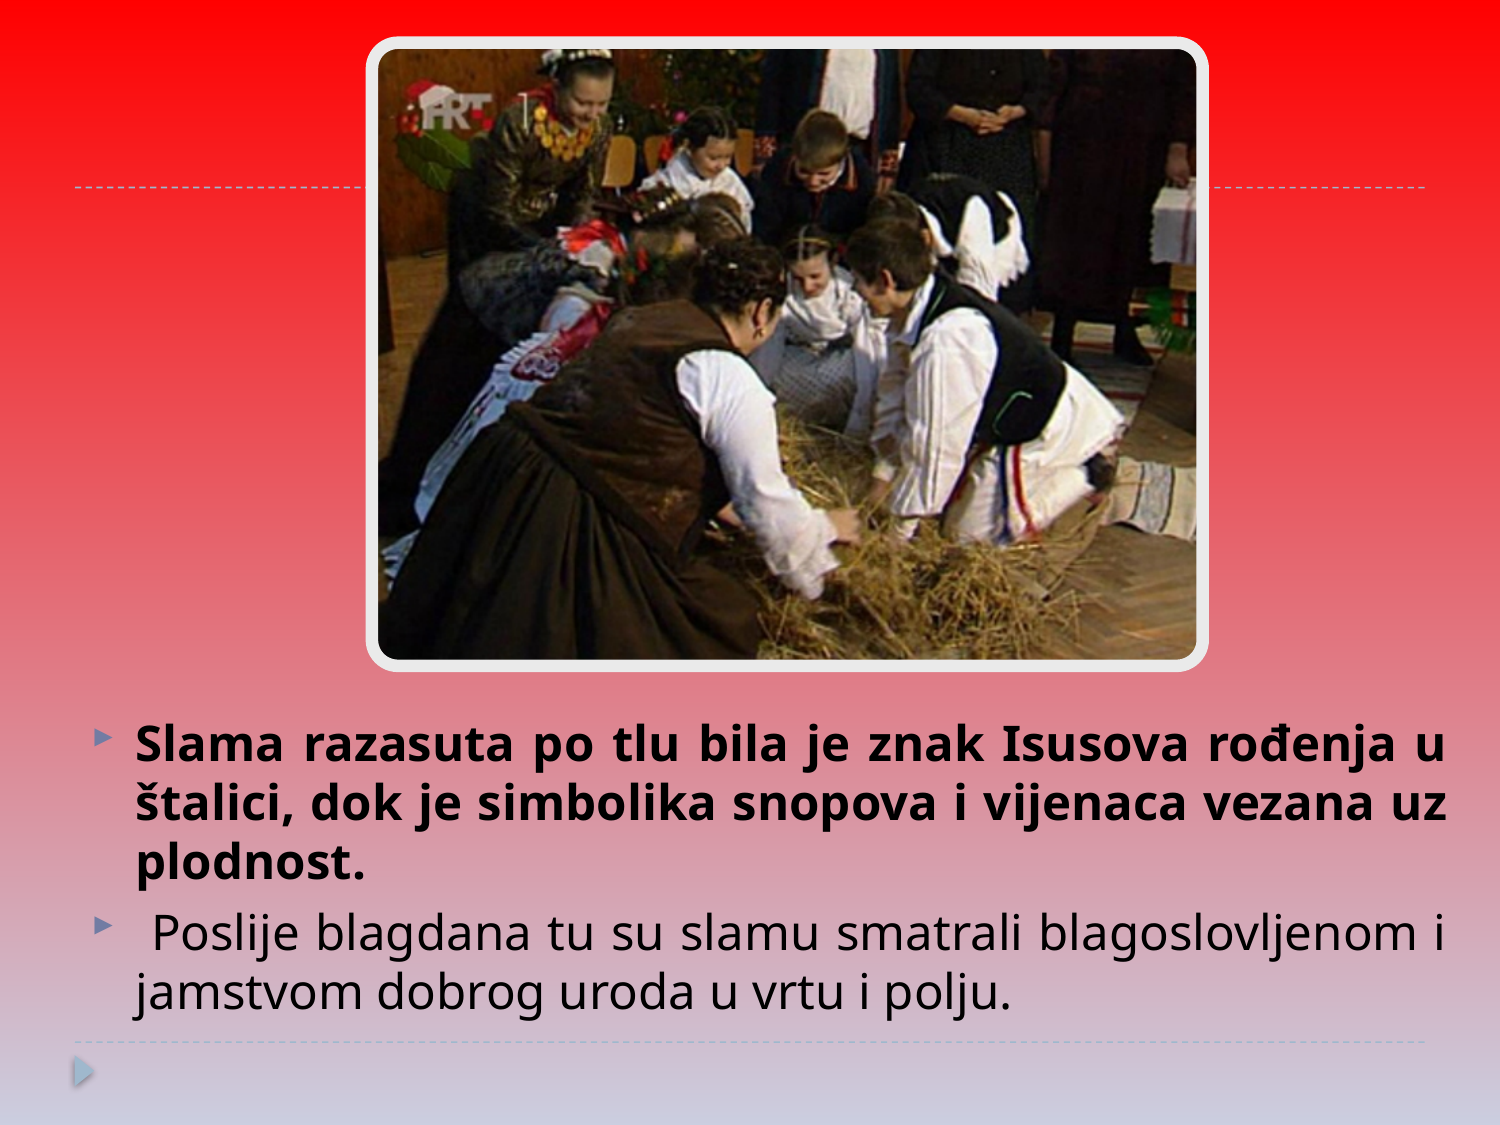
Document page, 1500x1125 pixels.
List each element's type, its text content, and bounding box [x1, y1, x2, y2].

picture [371, 42, 1203, 667]
list Slama razasuta po tlu bila je znak Isusova rođenja u štalici, dok je simbolika snopova i vijenaca vezana uz plodnost. Poslije blagdana tu su slamu smatrali blagoslovljenom i jamstvom dobrog uroda u vrtu i polju. [76, 704, 1463, 1059]
